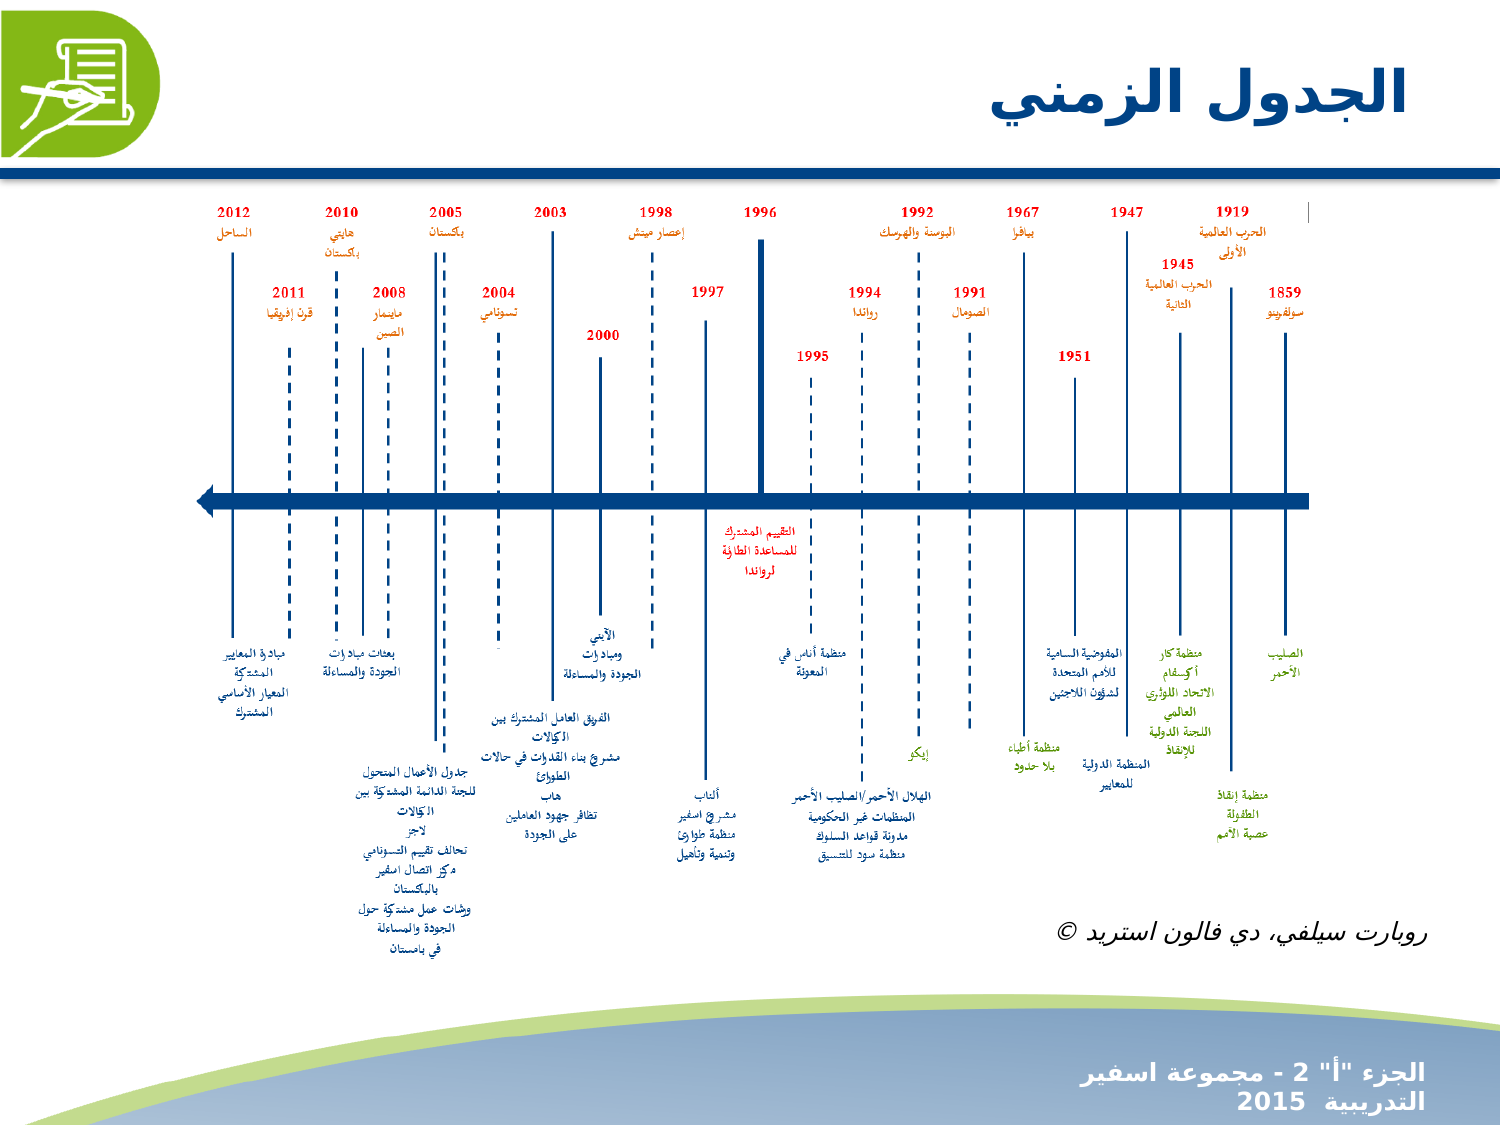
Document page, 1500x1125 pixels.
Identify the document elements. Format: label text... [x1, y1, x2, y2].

title الجدول الزمني [75, 0, 1425, 178]
text_box روبارت سيلفي، دي فالون استريد © [946, 907, 1443, 983]
text_box الجزء "أ" 2 - مجموعة اسفير التدريبية 2015 [1030, 1048, 1442, 1124]
picture [0, 992, 1500, 1125]
picture [0, 9, 75, 158]
picture [191, 196, 1309, 970]
